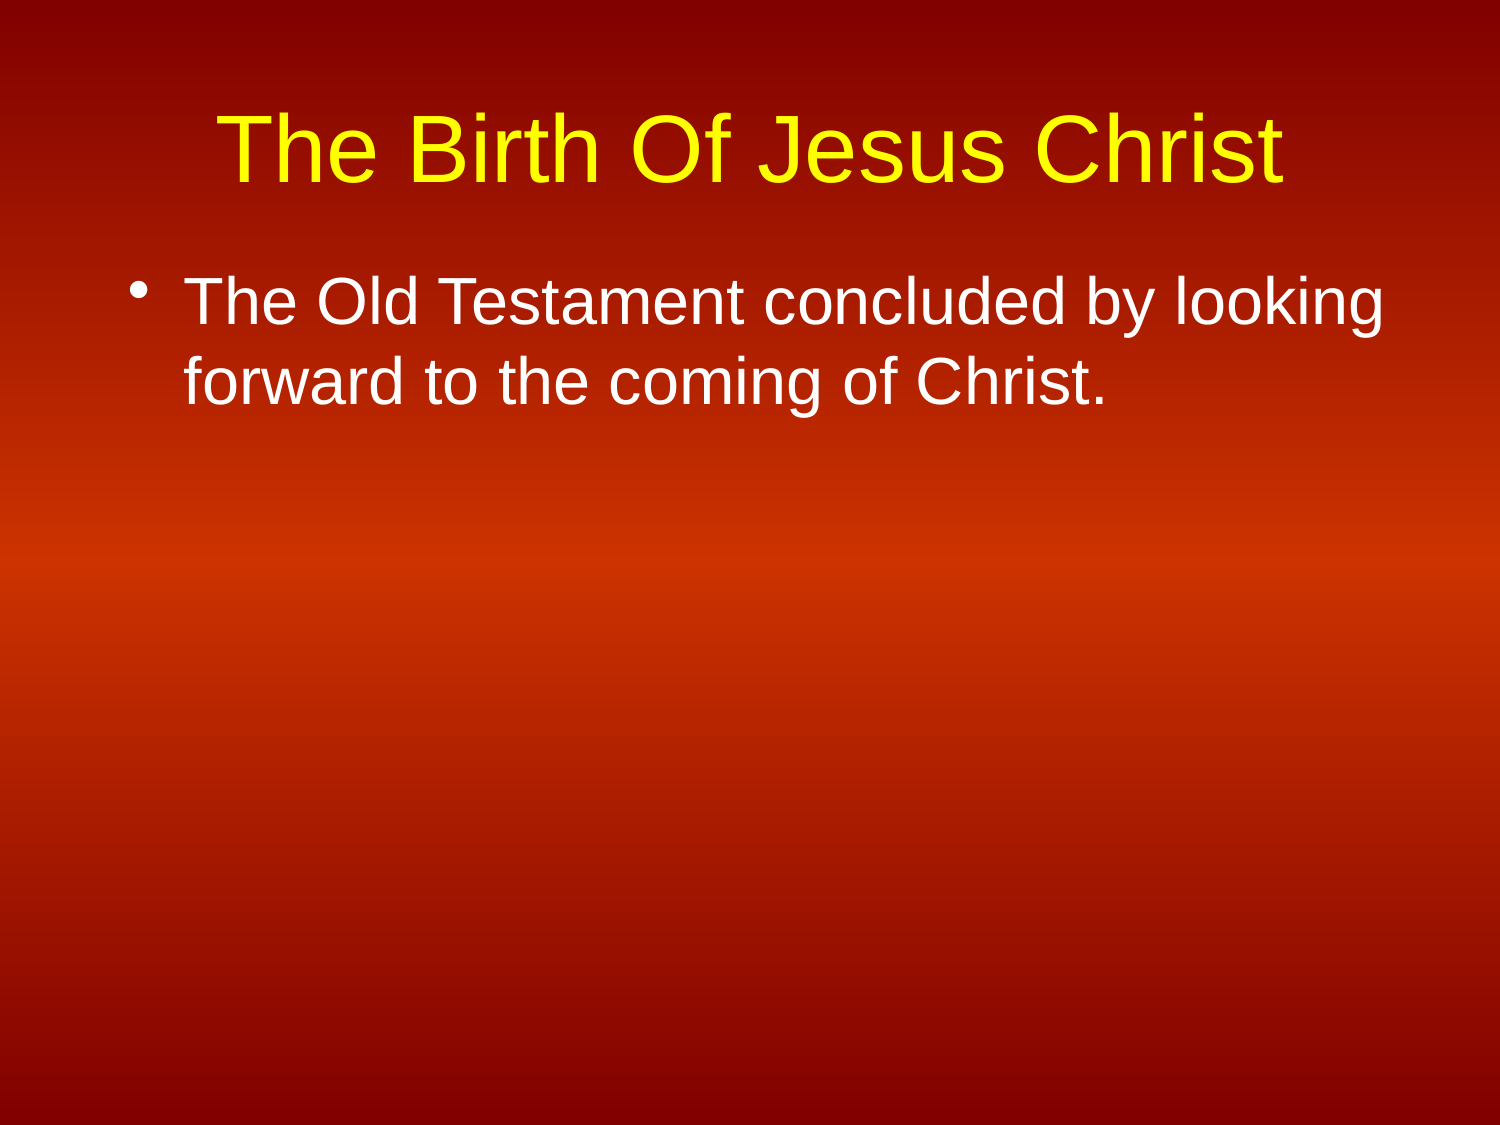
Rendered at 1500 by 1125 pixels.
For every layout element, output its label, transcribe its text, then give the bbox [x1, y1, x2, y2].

title The Birth Of Jesus Christ [37, 50, 1463, 238]
list The Old Testament concluded by looking forward to the coming of Christ. [112, 249, 1438, 1088]
